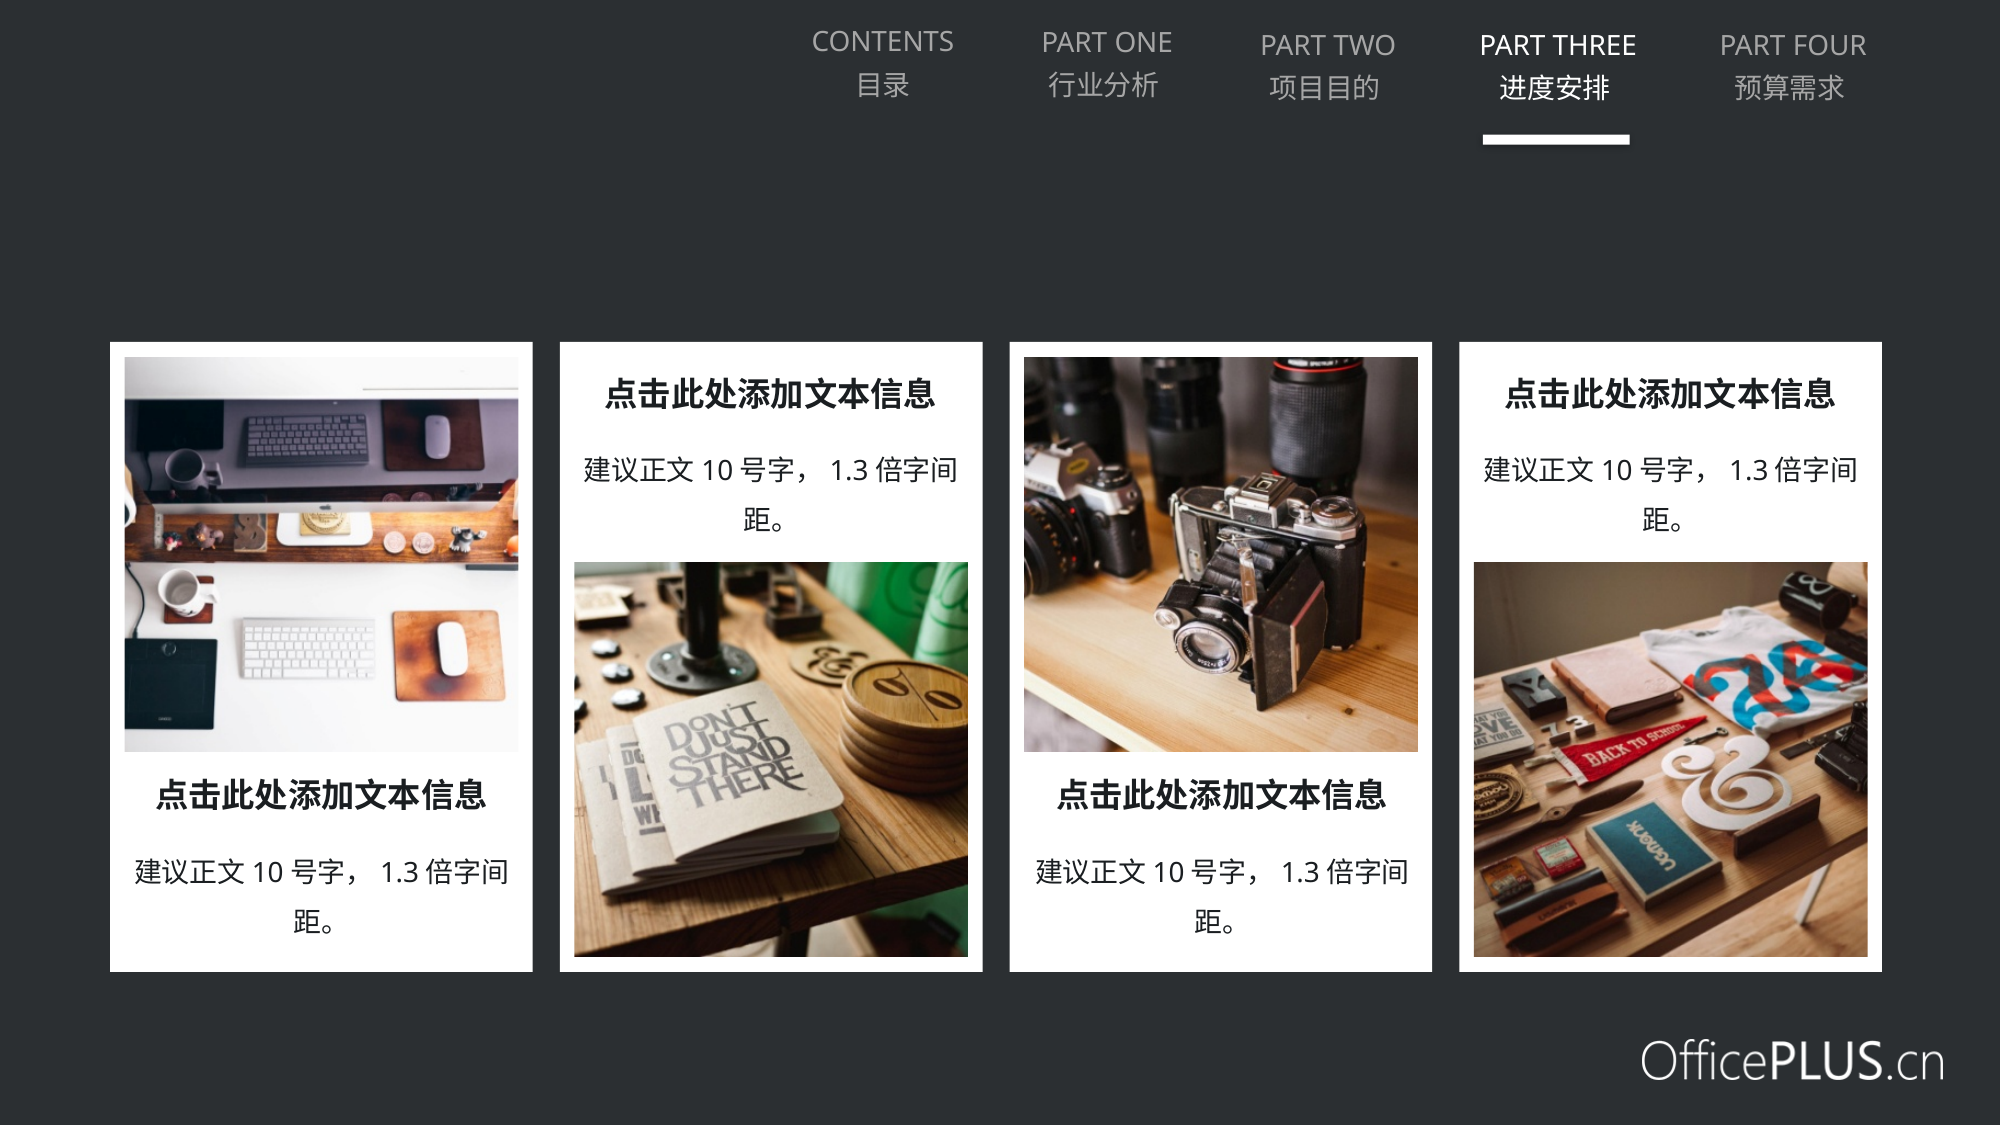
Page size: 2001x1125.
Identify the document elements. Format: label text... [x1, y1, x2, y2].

text_box [1457, 340, 1884, 974]
picture [573, 562, 969, 957]
picture [1023, 357, 1419, 752]
text_box [1008, 340, 1434, 974]
text_box [108, 340, 535, 974]
text_box PART ONE 行业分析 [1026, 7, 1188, 109]
text_box 点击此处添加文本信息 [110, 767, 533, 822]
text_box PART THREE 进度安排 [1464, 10, 1652, 112]
text_box CONTENTS 目录 [796, 6, 969, 109]
picture [124, 357, 519, 752]
text_box 建议正文10号字，1.3倍字间距。 [1011, 830, 1434, 945]
text_box 建议正文10号字，1.3倍字间距。 [110, 830, 533, 945]
text_box 点击此处添加文本信息 [1459, 365, 1882, 421]
text_box [1482, 134, 1630, 145]
text_box 点击此处添加文本信息 [1011, 767, 1434, 822]
text_box PART FOUR 预算需求 [1704, 10, 1882, 112]
text_box [558, 340, 985, 974]
text_box 建议正文10号字，1.3倍字间距。 [559, 428, 983, 544]
text_box PART TWO 项目目的 [1245, 10, 1412, 112]
picture [1642, 1039, 1944, 1081]
text_box 点击此处添加文本信息 [559, 365, 983, 421]
picture [1473, 562, 1868, 957]
text_box 建议正文10号字，1.3倍字间距。 [1459, 428, 1882, 544]
